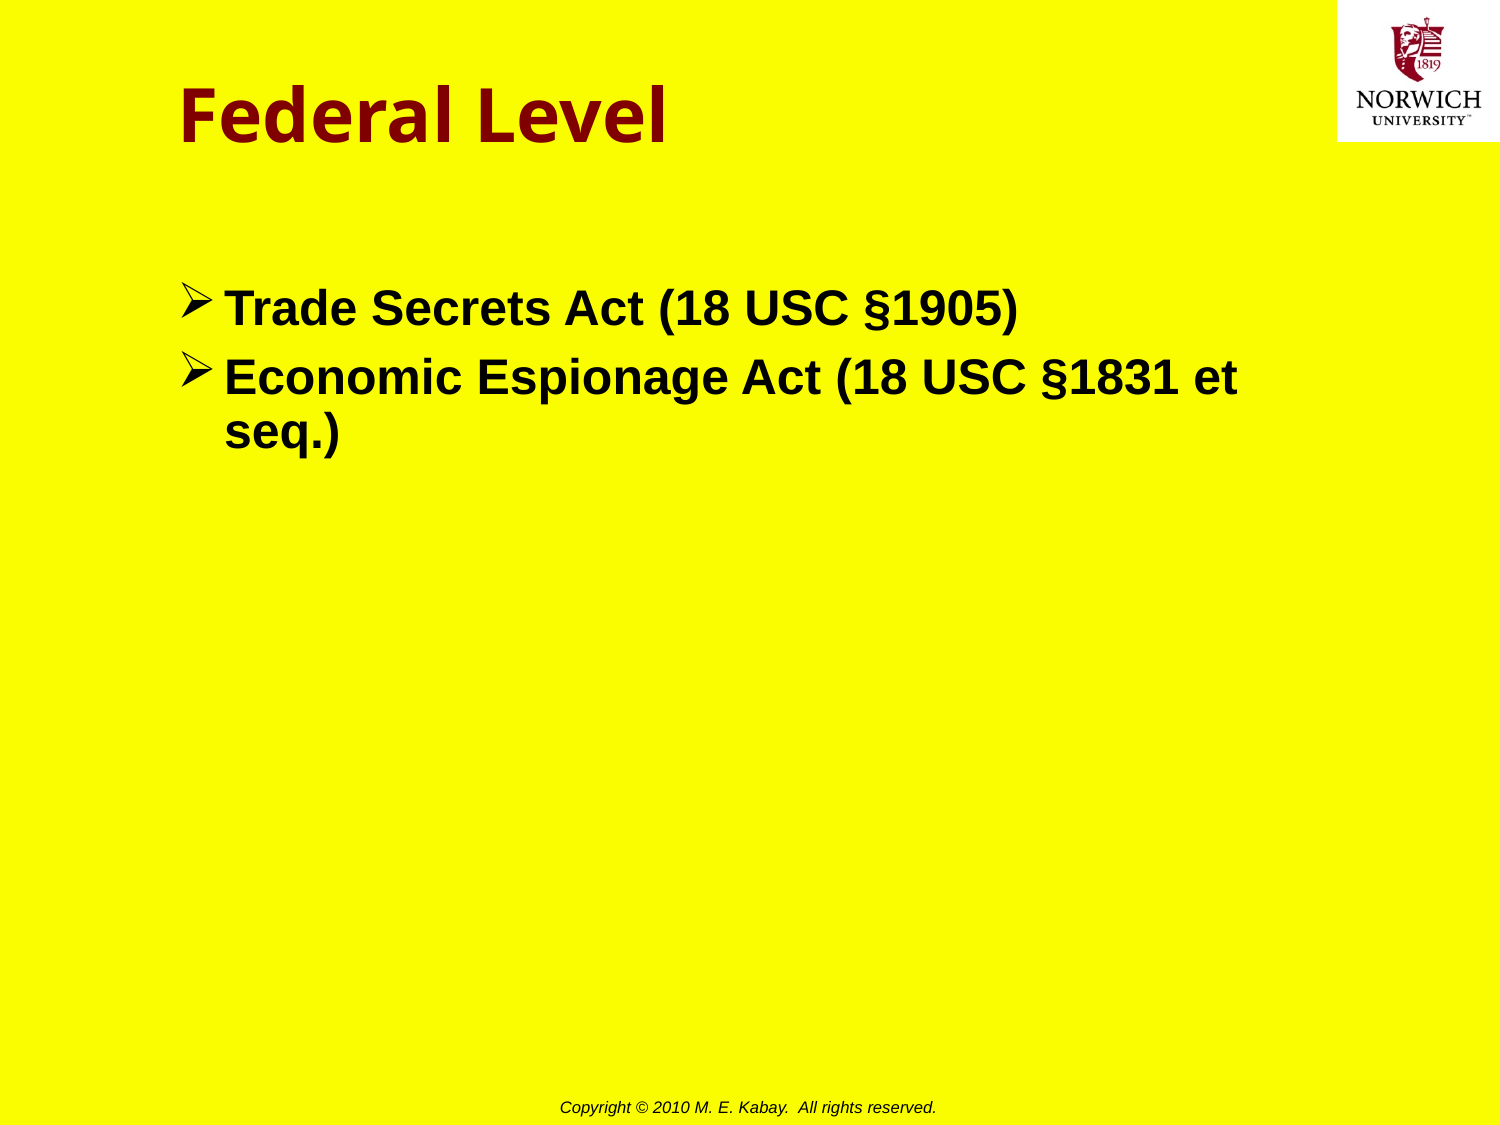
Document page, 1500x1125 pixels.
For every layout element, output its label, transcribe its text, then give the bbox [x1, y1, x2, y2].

list Trade Secrets Act (18 USC §1905) Economic Espionage Act (18 USC §1831 et seq.) [161, 274, 1339, 1039]
picture [1337, 0, 1500, 142]
title Federal Level [161, 24, 1339, 213]
